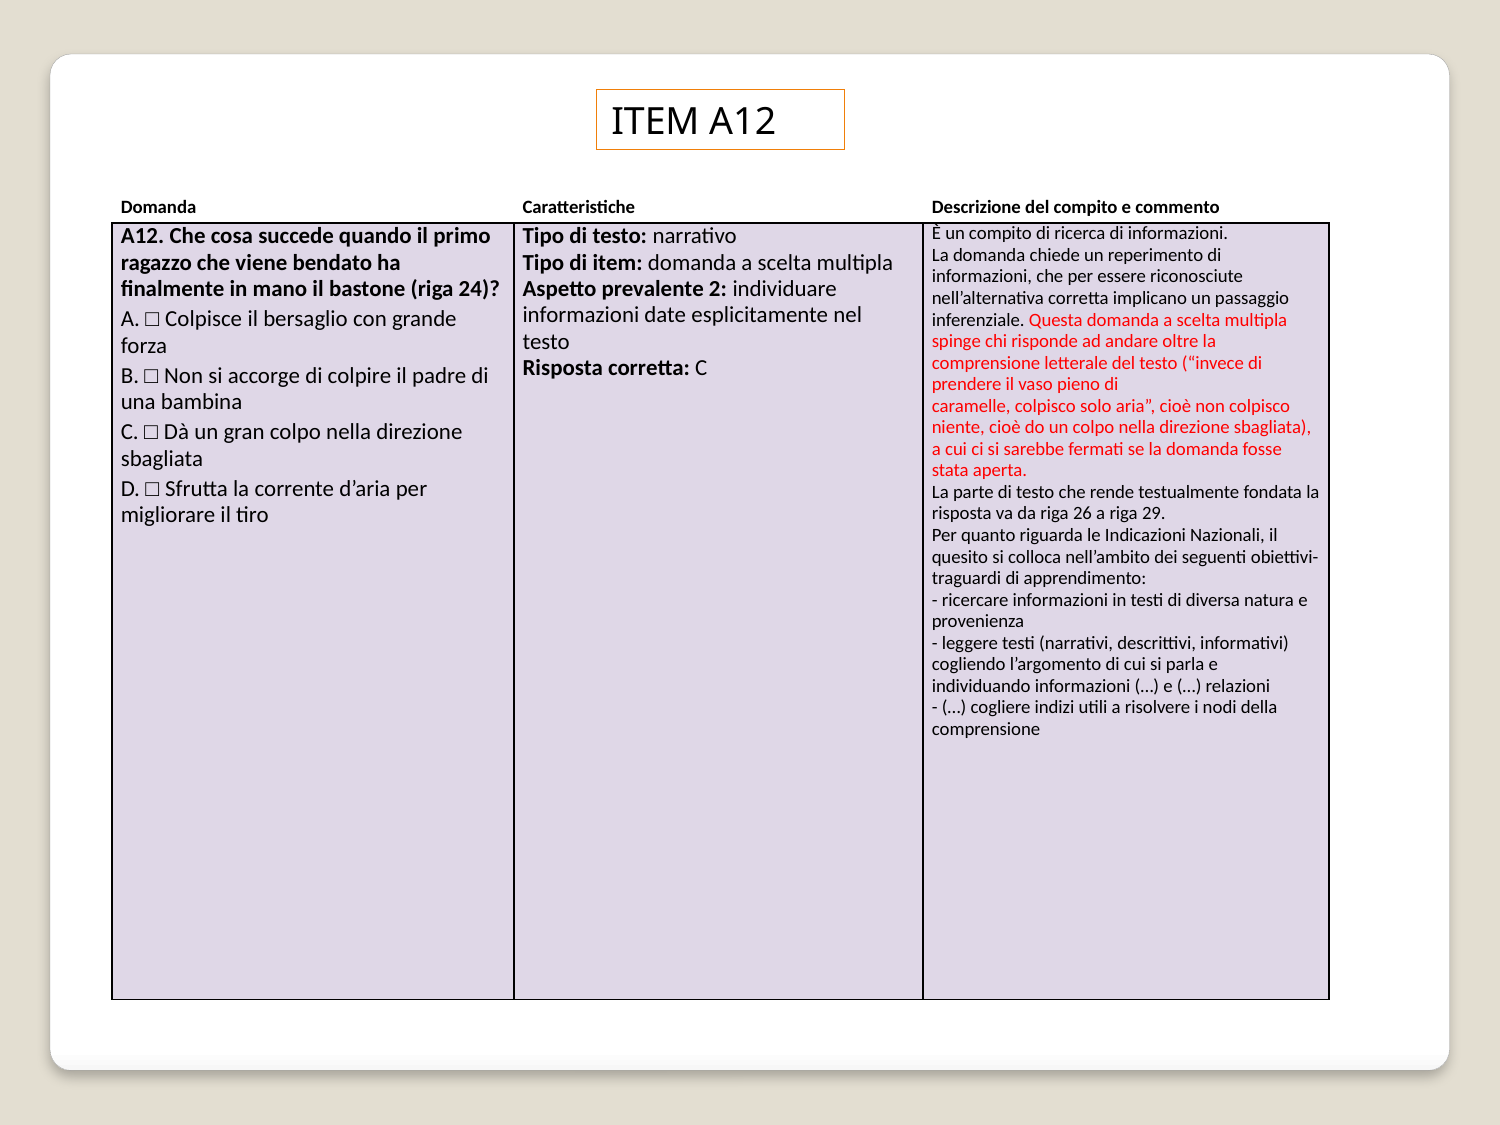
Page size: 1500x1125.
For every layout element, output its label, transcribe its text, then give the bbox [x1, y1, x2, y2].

text_box ITEM A12 [596, 89, 845, 150]
table_header Domanda [112, 196, 514, 222]
table_cell A12. Che cosa succede quando il primo ragazzo che viene bendato ha finalmente in mano il bastone (riga 24)? A. □ Colpisce il bersaglio con grande forza B. □ Non si accorge di colpire il padre di una bambina C. □ Dà un gran colpo nella direzione sbagliata D. □ Sfrutta la corrente d’aria per migliorare il tiro [113, 224, 513, 999]
table_cell Tipo di testo: narrativo Tipo di item: domanda a scelta multipla Aspetto prevalente 2: individuare informazioni date esplicitamente nel testo Risposta corretta: C [515, 224, 922, 999]
table_cell È un compito di ricerca di informazioni. La domanda chiede un reperimento di informazioni, che per essere riconosciute nell’alternativa corretta implicano un passaggio inferenziale. Questa domanda a scelta multipla spinge chi risponde ad andare oltre la comprensione letterale del testo (“invece di prendere il vaso pieno di caramelle, colpisco solo aria”, cioè non colpisco niente, cioè do un colpo nella direzione sbagliata), a cui ci si sarebbe fermati se la domanda fosse stata aperta. La parte di testo che rende testualmente fondata la risposta va da riga 26 a riga 29. Per quanto riguarda le Indicazioni Nazionali, il quesito si colloca nell’ambito dei seguenti obiettivi-traguardi di apprendimento: - ricercare informazioni in testi di diversa natura e provenienza - leggere testi (narrativi, descrittivi, informativi) cogliendo l’argomento di cui si parla e individuando informazioni (…) e (…) relazioni - (…) cogliere indizi utili a risolvere i nodi della comprensione [924, 224, 1328, 999]
table_header Descrizione del compito e commento [923, 196, 1329, 222]
table_header Caratteristiche [514, 196, 923, 222]
